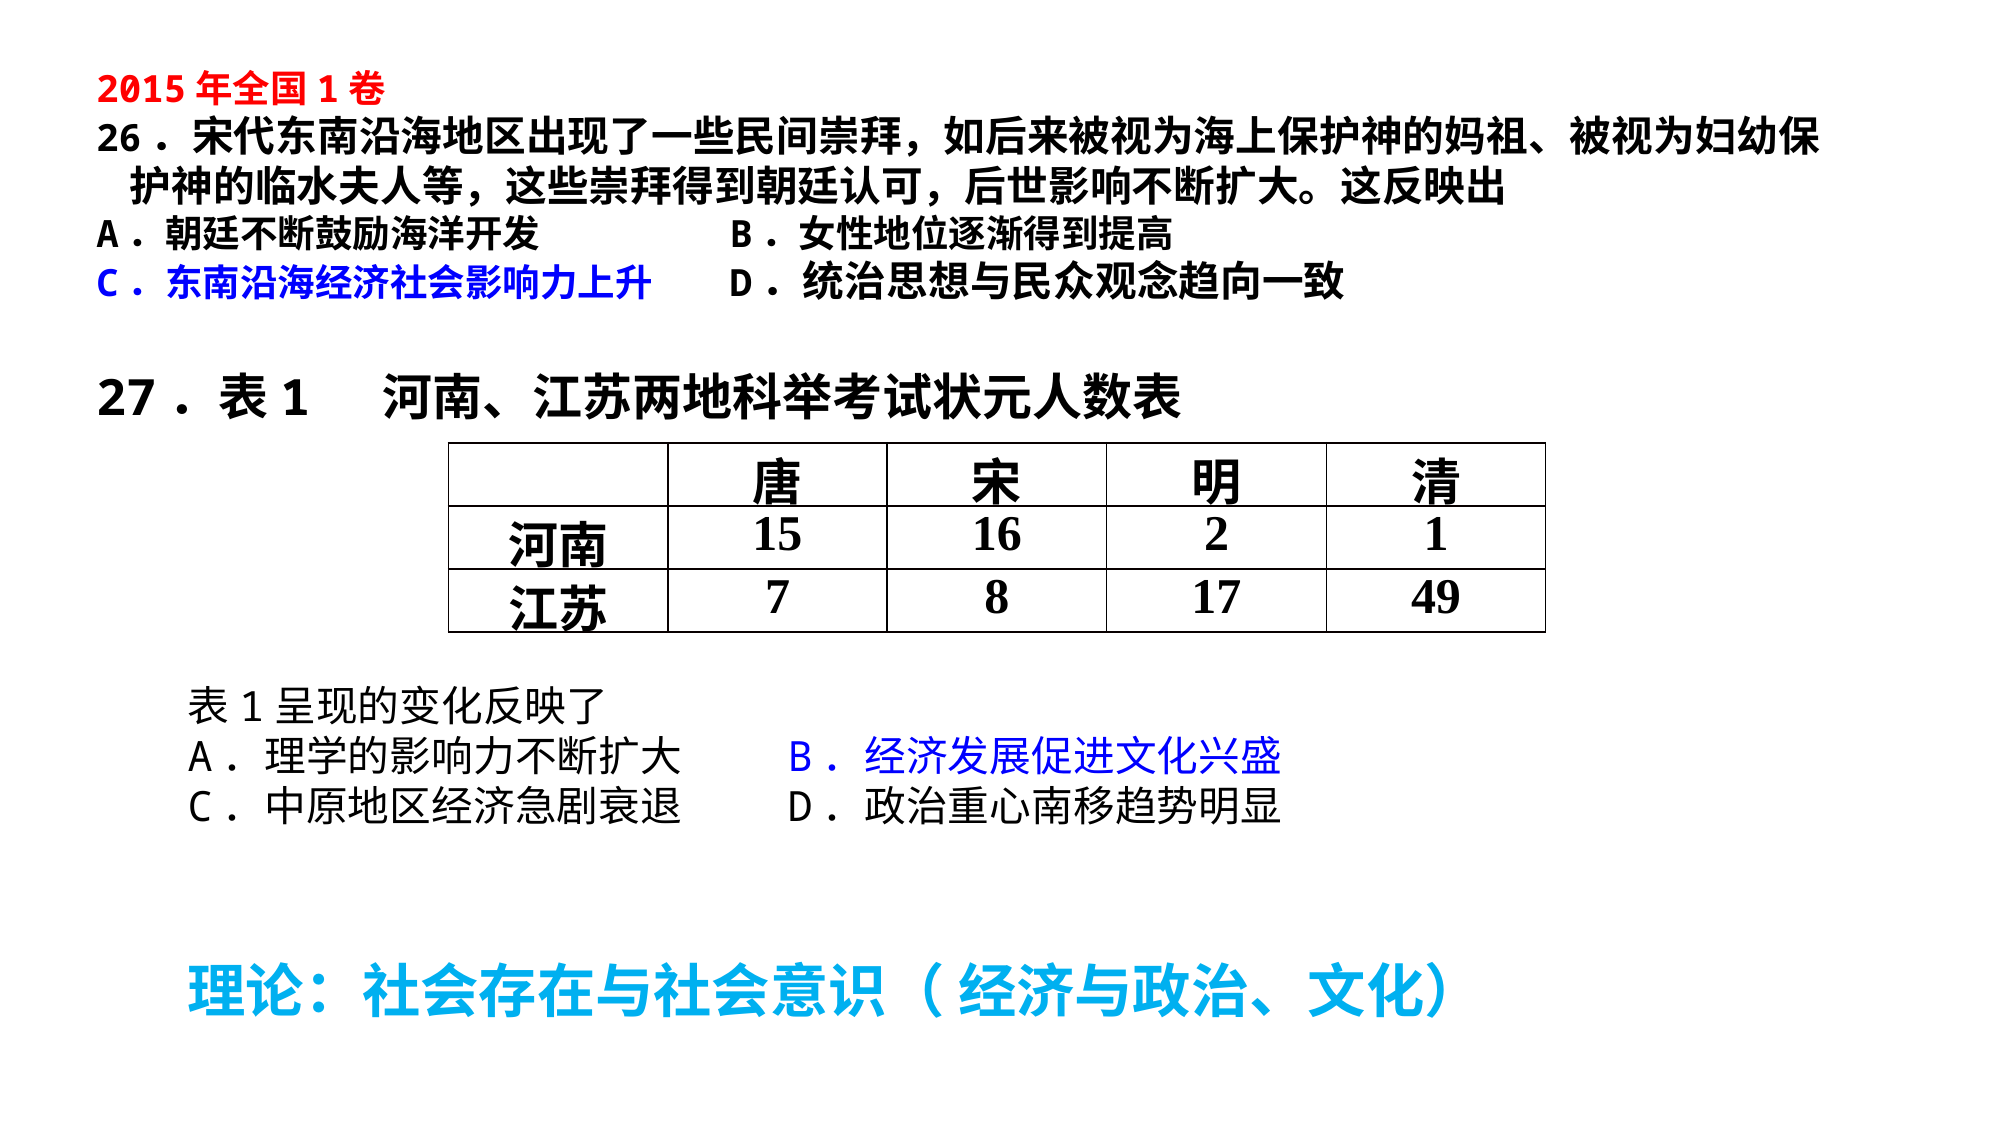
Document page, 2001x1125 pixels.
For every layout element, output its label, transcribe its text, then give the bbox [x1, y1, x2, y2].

table_header [449, 444, 667, 505]
table_cell 河南 [449, 507, 667, 552]
text_box 理论：社会存在与社会意识（ 经济与政治、文化） [172, 947, 1564, 1032]
table_header 清 [1327, 444, 1545, 505]
table_cell 2 [1107, 507, 1326, 552]
text_box 表1呈现的变化反映了 A．理学的影响力不断扩大 B．经济发展促进文化兴盛 C．中原地区经济急剧衰退 D．政治重心南移趋势明显 [172, 552, 1876, 838]
table_header 明 [1107, 444, 1326, 505]
table_cell 15 [669, 507, 886, 552]
table_header 唐 [669, 444, 886, 505]
text_box 2015年全国1卷 26．宋代东南沿海地区出现了一些民间崇拜，如后来被视为海上保护神的妈祖、被视为妇幼保护神的临水夫人等，这些崇拜得到朝廷认可，后世影响不断扩大。这反映出 A．朝廷不断鼓励海洋开发 B．女性地位逐渐得到提高 C．东南沿海经济社会影响力上升 D．统治思想与民众观念趋向一致 27．表1 河南、江苏两地科举考试状元人数表 [81, 57, 1876, 493]
table_cell 1 [1327, 507, 1545, 552]
table_cell 16 [888, 507, 1106, 552]
table_header 宋 [888, 444, 1106, 505]
